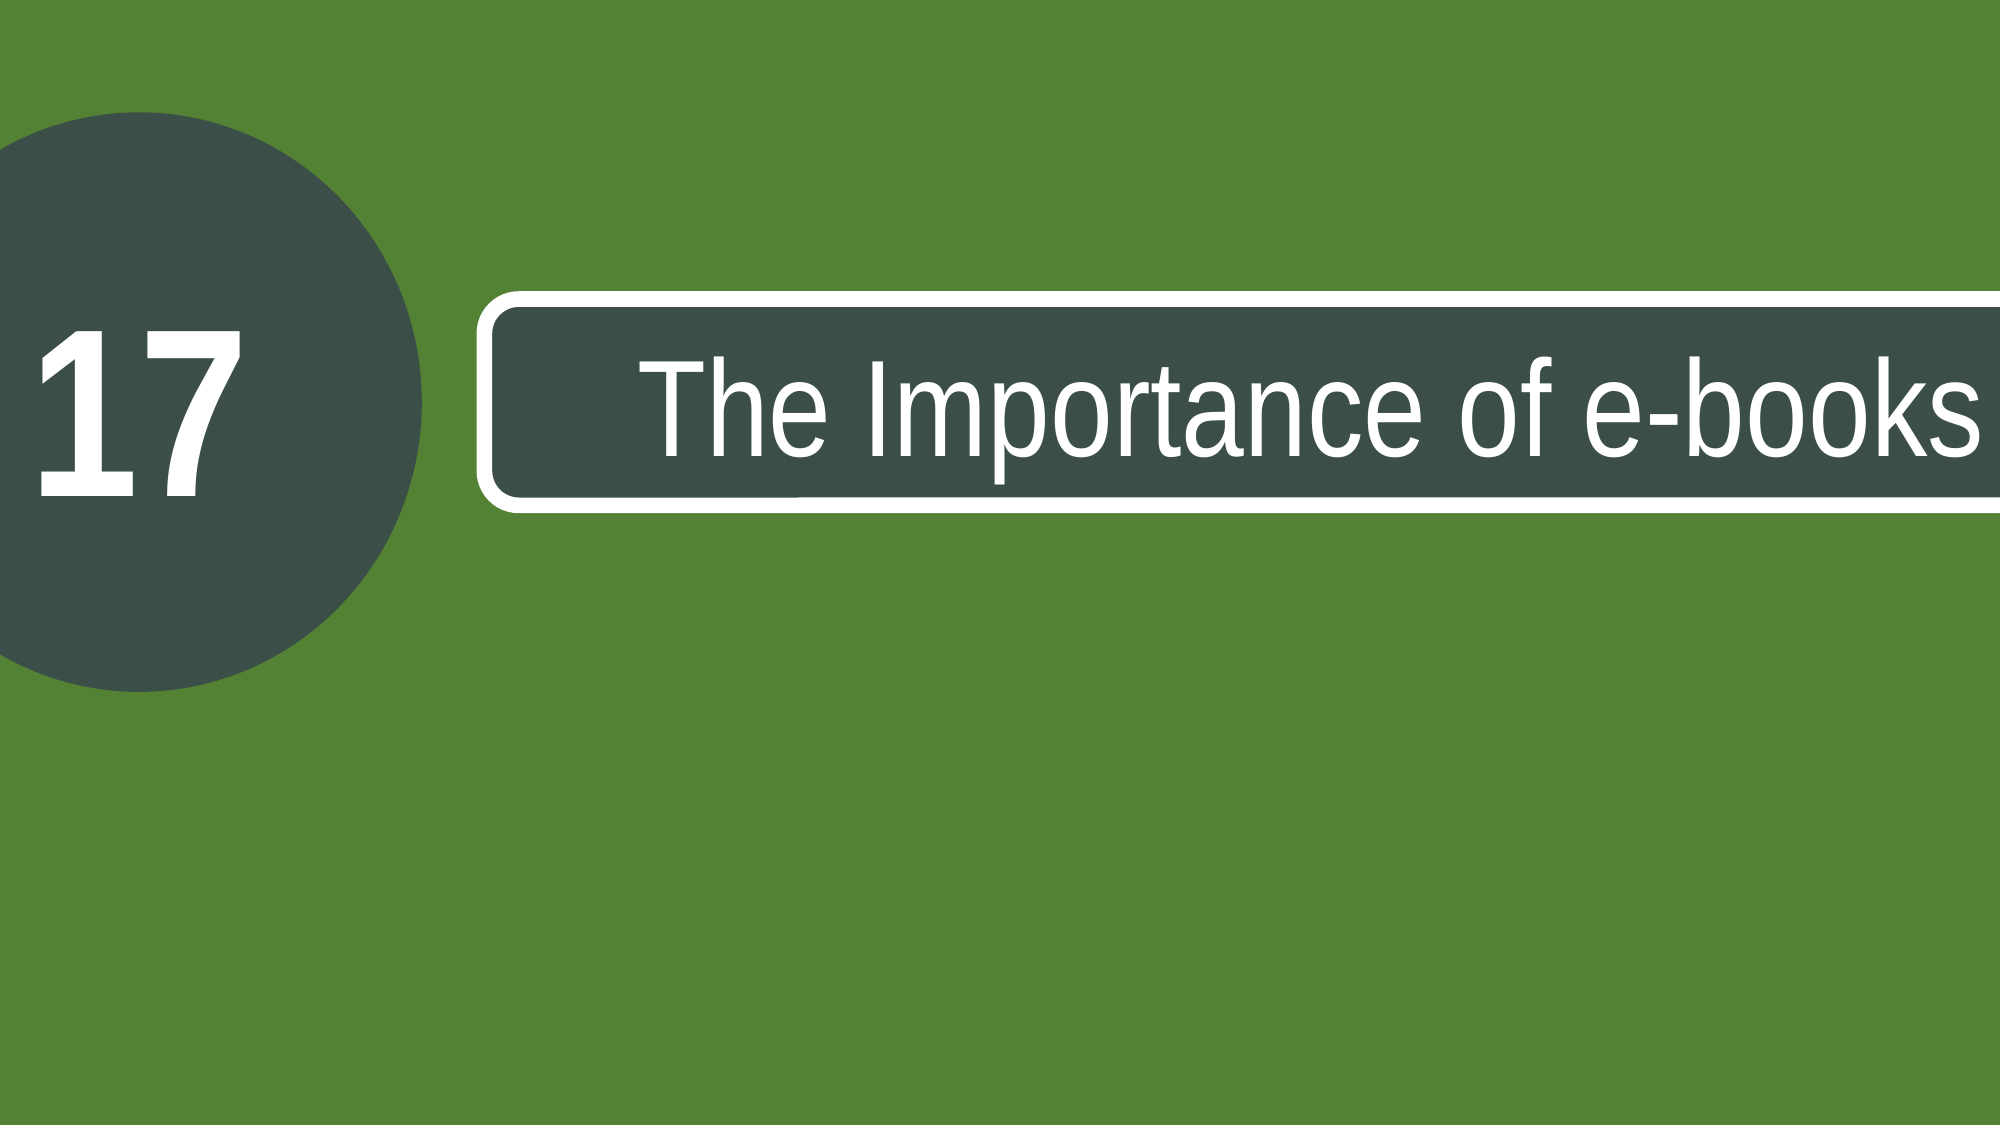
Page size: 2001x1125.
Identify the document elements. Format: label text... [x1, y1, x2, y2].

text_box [0, 112, 422, 692]
text_box [483, 298, 2000, 507]
text_box The Importance of e-books [609, 311, 2000, 491]
